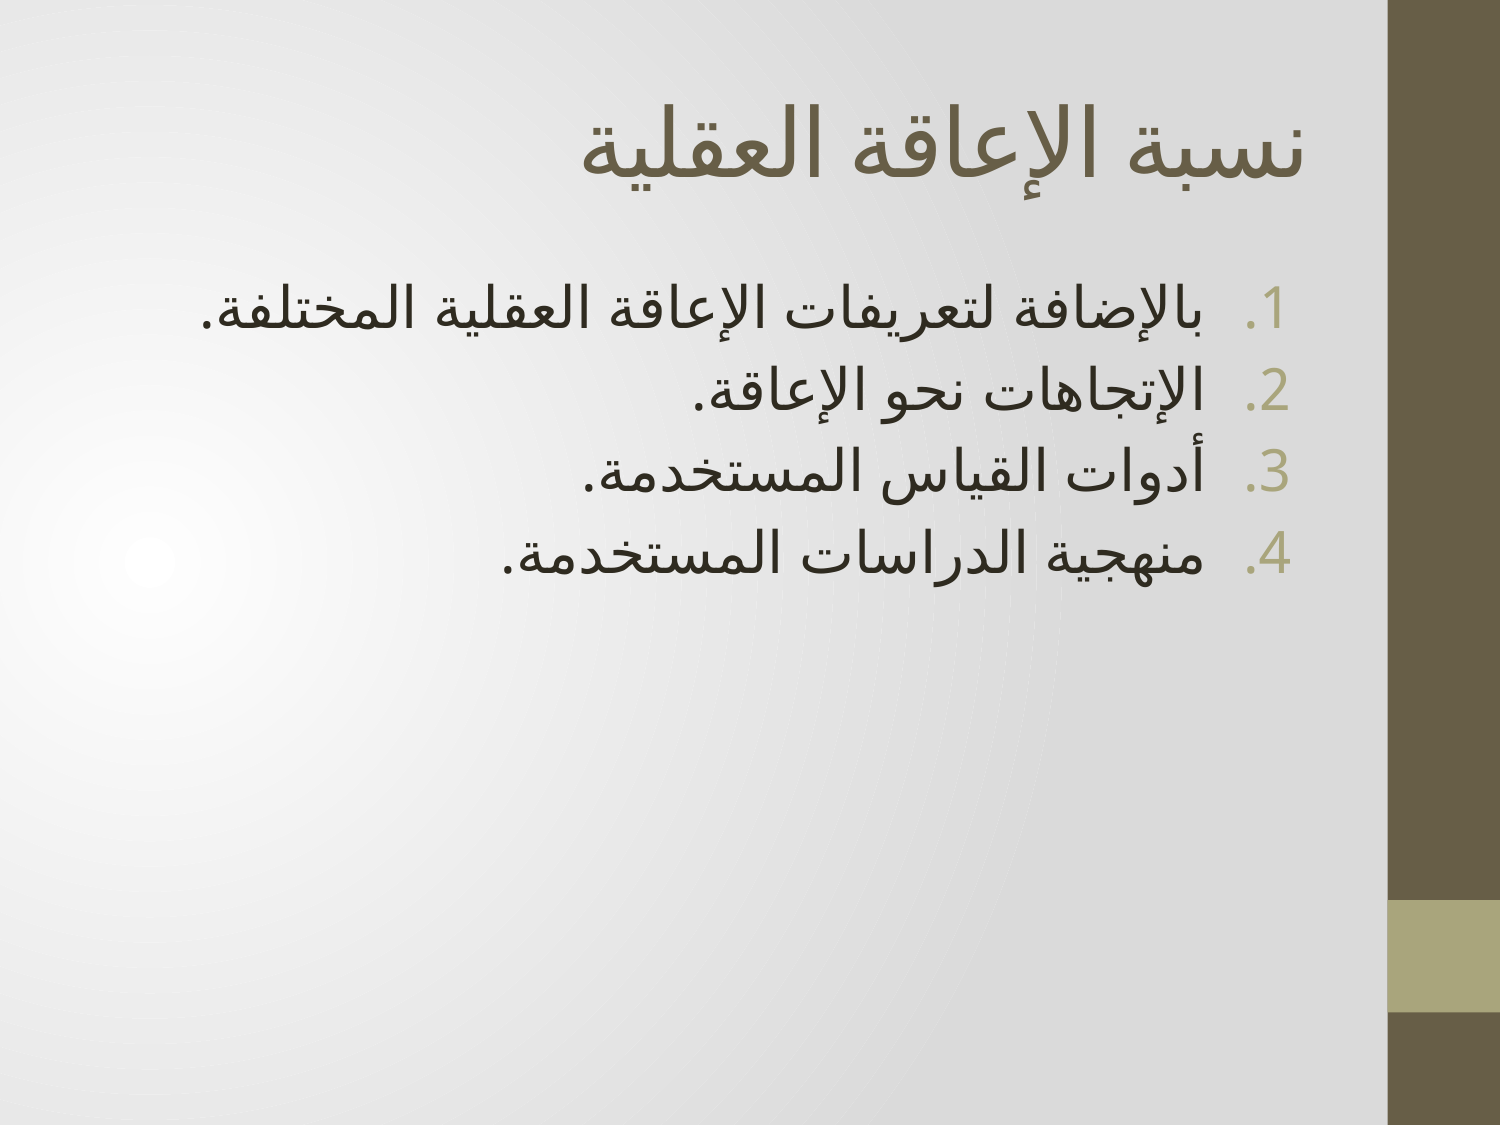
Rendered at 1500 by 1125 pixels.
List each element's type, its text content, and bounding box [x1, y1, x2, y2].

title نسبة الإعاقة العقلية [75, 45, 1325, 233]
list بالإضافة لتعريفات الإعاقة العقلية المختلفة. الإتجاهات نحو الإعاقة. أدوات القياس المستخدمة. منهجية الدراسات المستخدمة. [75, 262, 1325, 1050]
